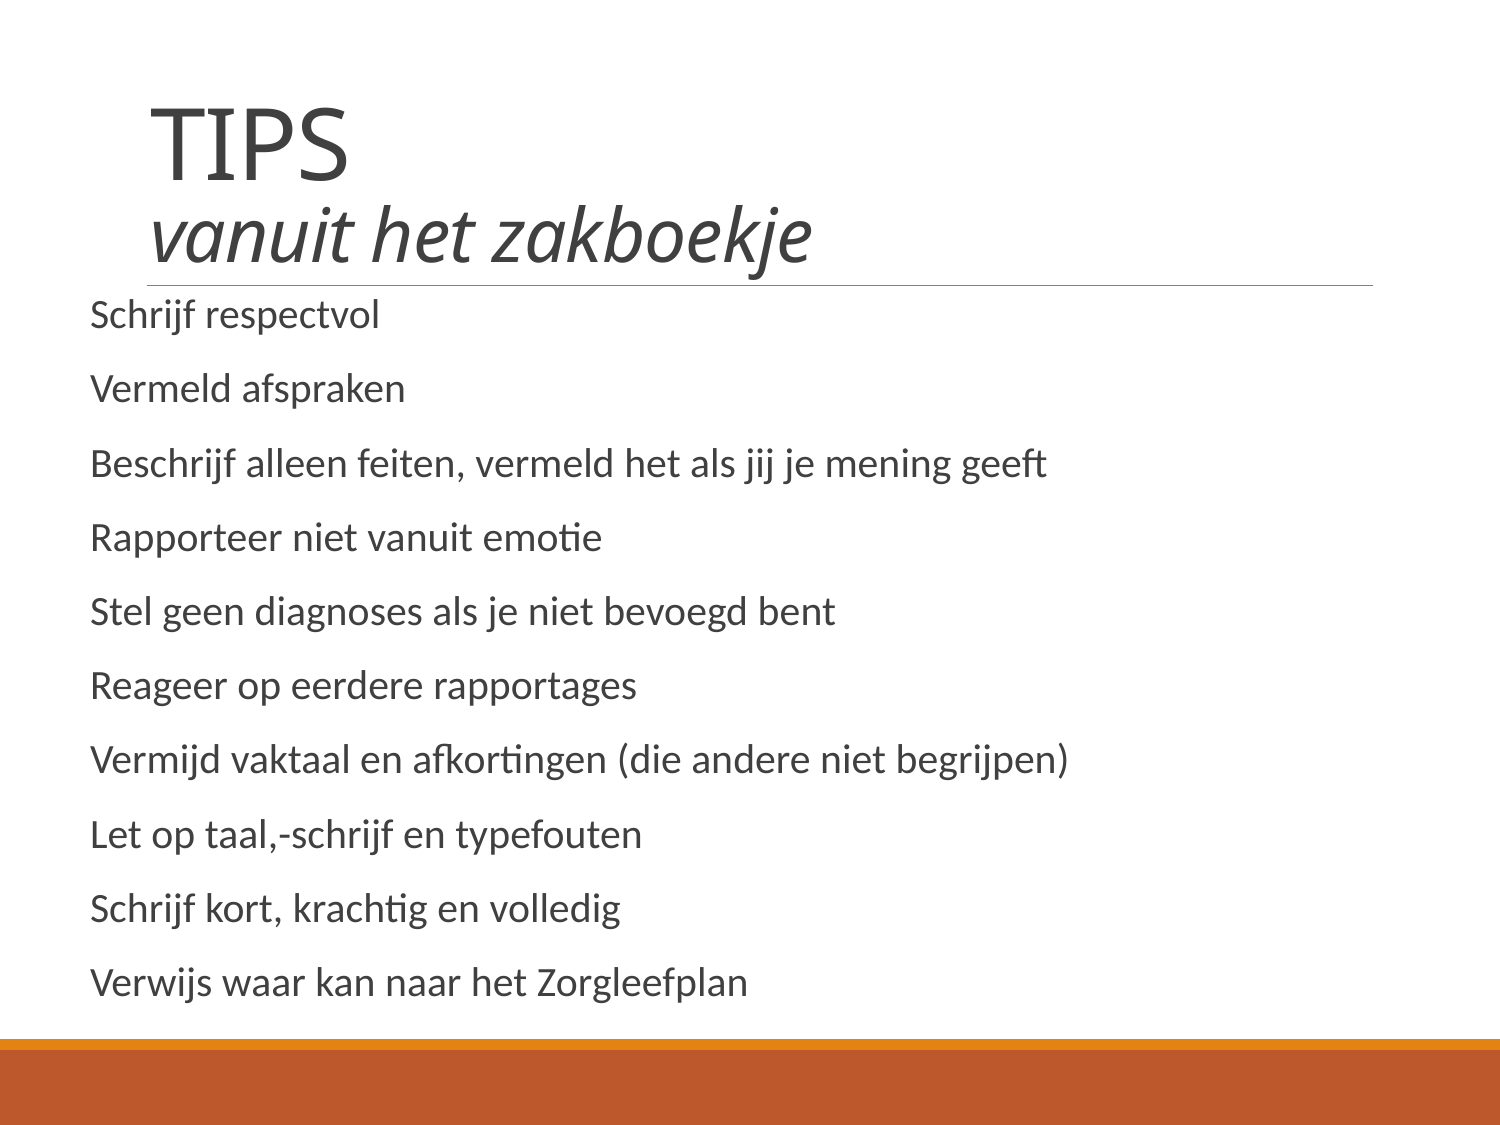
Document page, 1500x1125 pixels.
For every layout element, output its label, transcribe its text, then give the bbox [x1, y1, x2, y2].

title TIPS vanuit het zakboekje [135, 47, 1373, 285]
list Schrijf respectvol Vermeld afspraken Beschrijf alleen feiten, vermeld het als jij je mening geeft Rapporteer niet vanuit emotie Stel geen diagnoses als je niet bevoegd bent Reageer op eerdere rapportages Vermijd vaktaal en afkortingen (die andere niet begrijpen) Let op taal,-schrijf en typefouten Schrijf kort, krachtig en volledig Verwijs waar kan naar het Zorgleefplan [75, 285, 1425, 1125]
